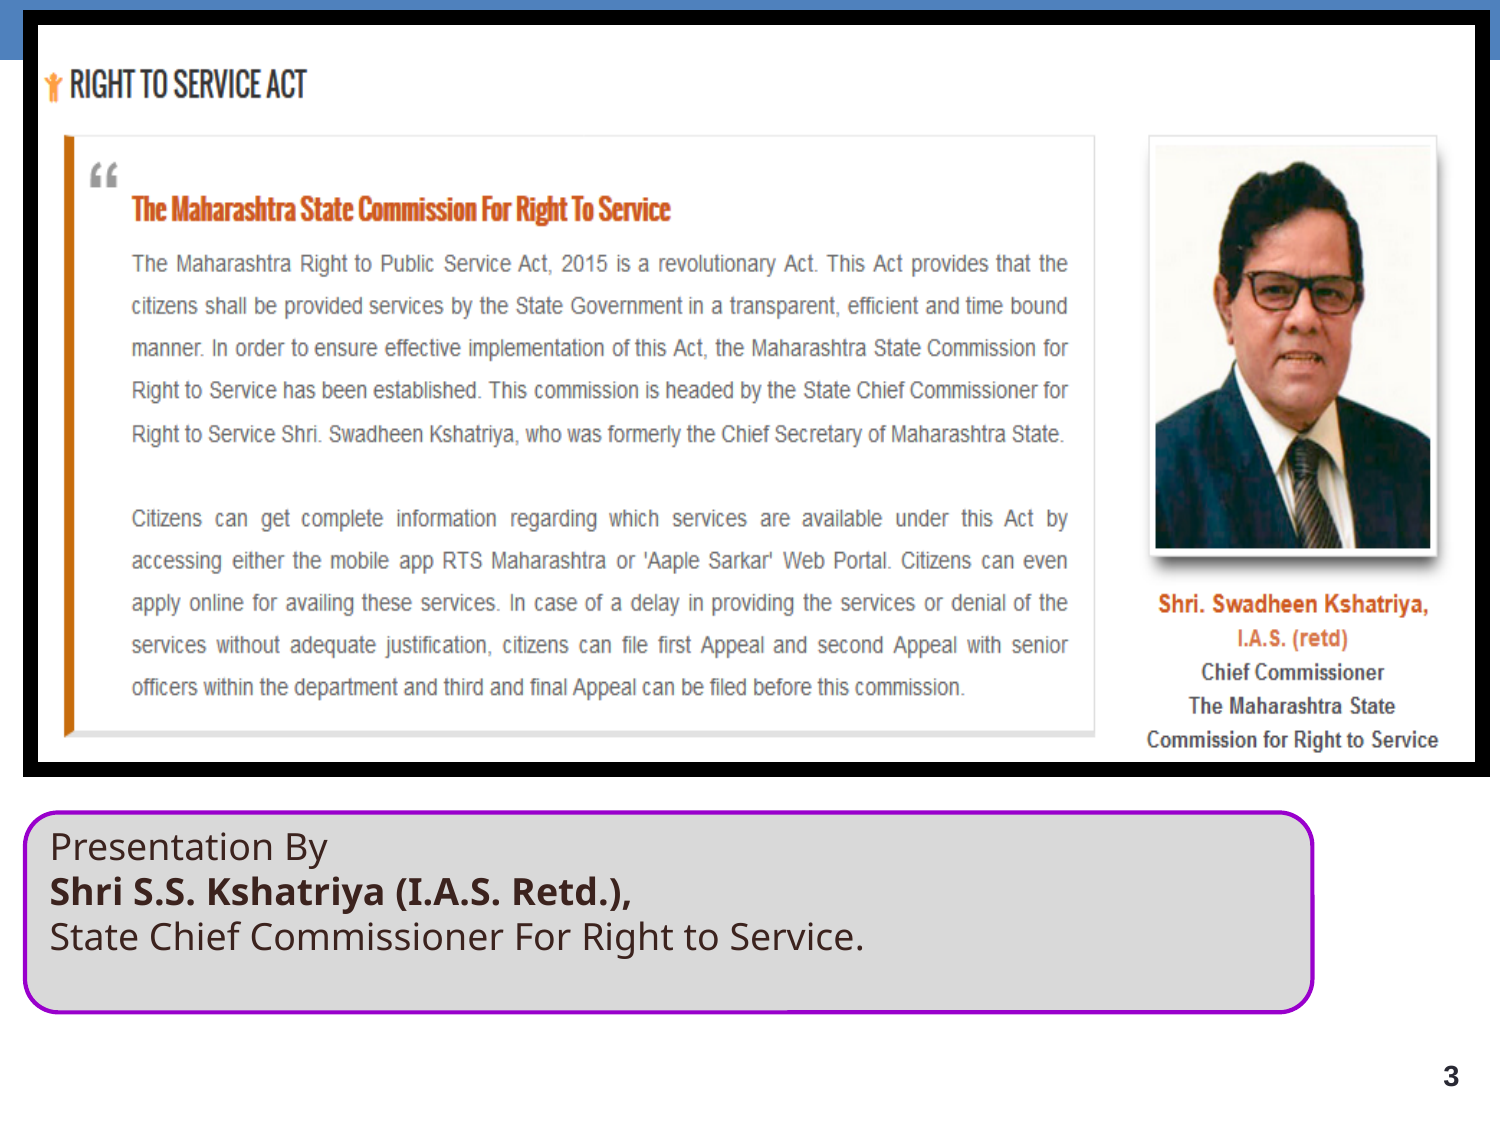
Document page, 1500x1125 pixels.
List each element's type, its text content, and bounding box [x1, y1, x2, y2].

text_box Presentation By Shri S.S. Kshatriya (I.A.S. Retd.), State Chief Commissioner For Right to Service. [22, 810, 1315, 1015]
text_box 3 [1428, 1050, 1475, 1100]
text_box [1387, 1025, 1463, 1092]
picture [37, 24, 1476, 763]
